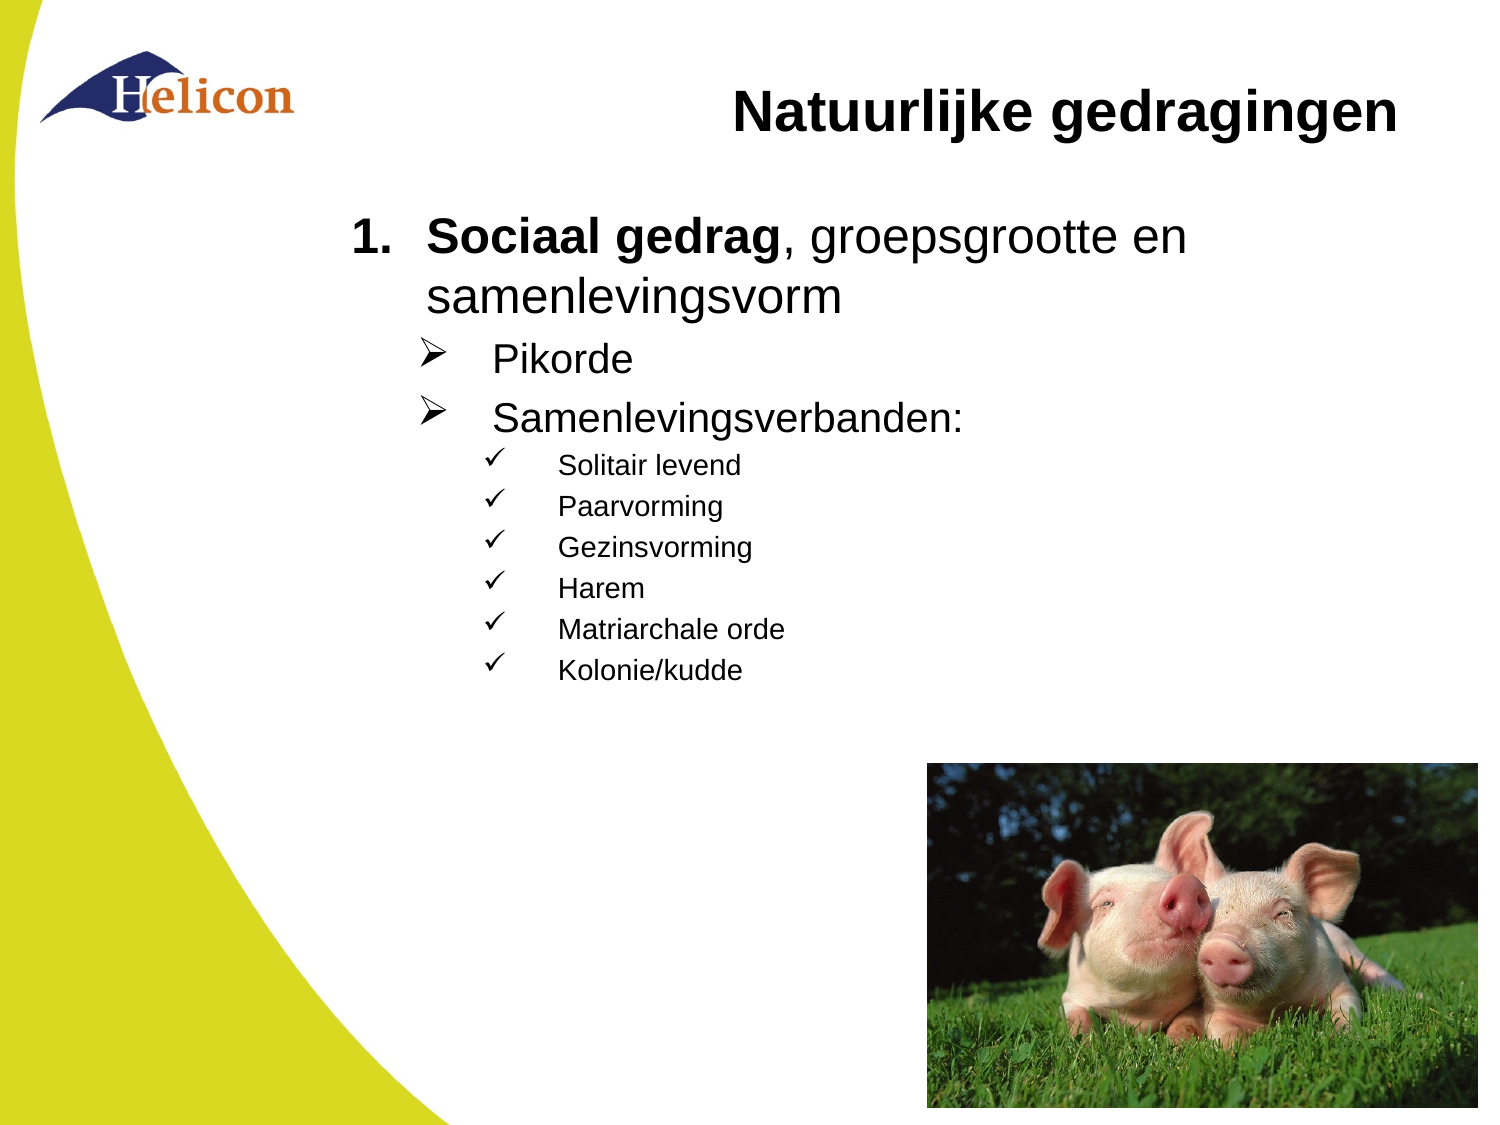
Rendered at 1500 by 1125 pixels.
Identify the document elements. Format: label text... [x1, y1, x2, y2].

list Sociaal gedrag, groepsgrootte en samenlevingsvorm Pikorde Samenlevingsverbanden: Solitair levend Paarvorming Gezinsvorming Harem Matriarchale orde Kolonie/kudde [336, 196, 1425, 1005]
picture [0, 0, 1500, 1125]
title Natuurlijke gedragingen [324, 54, 1415, 161]
